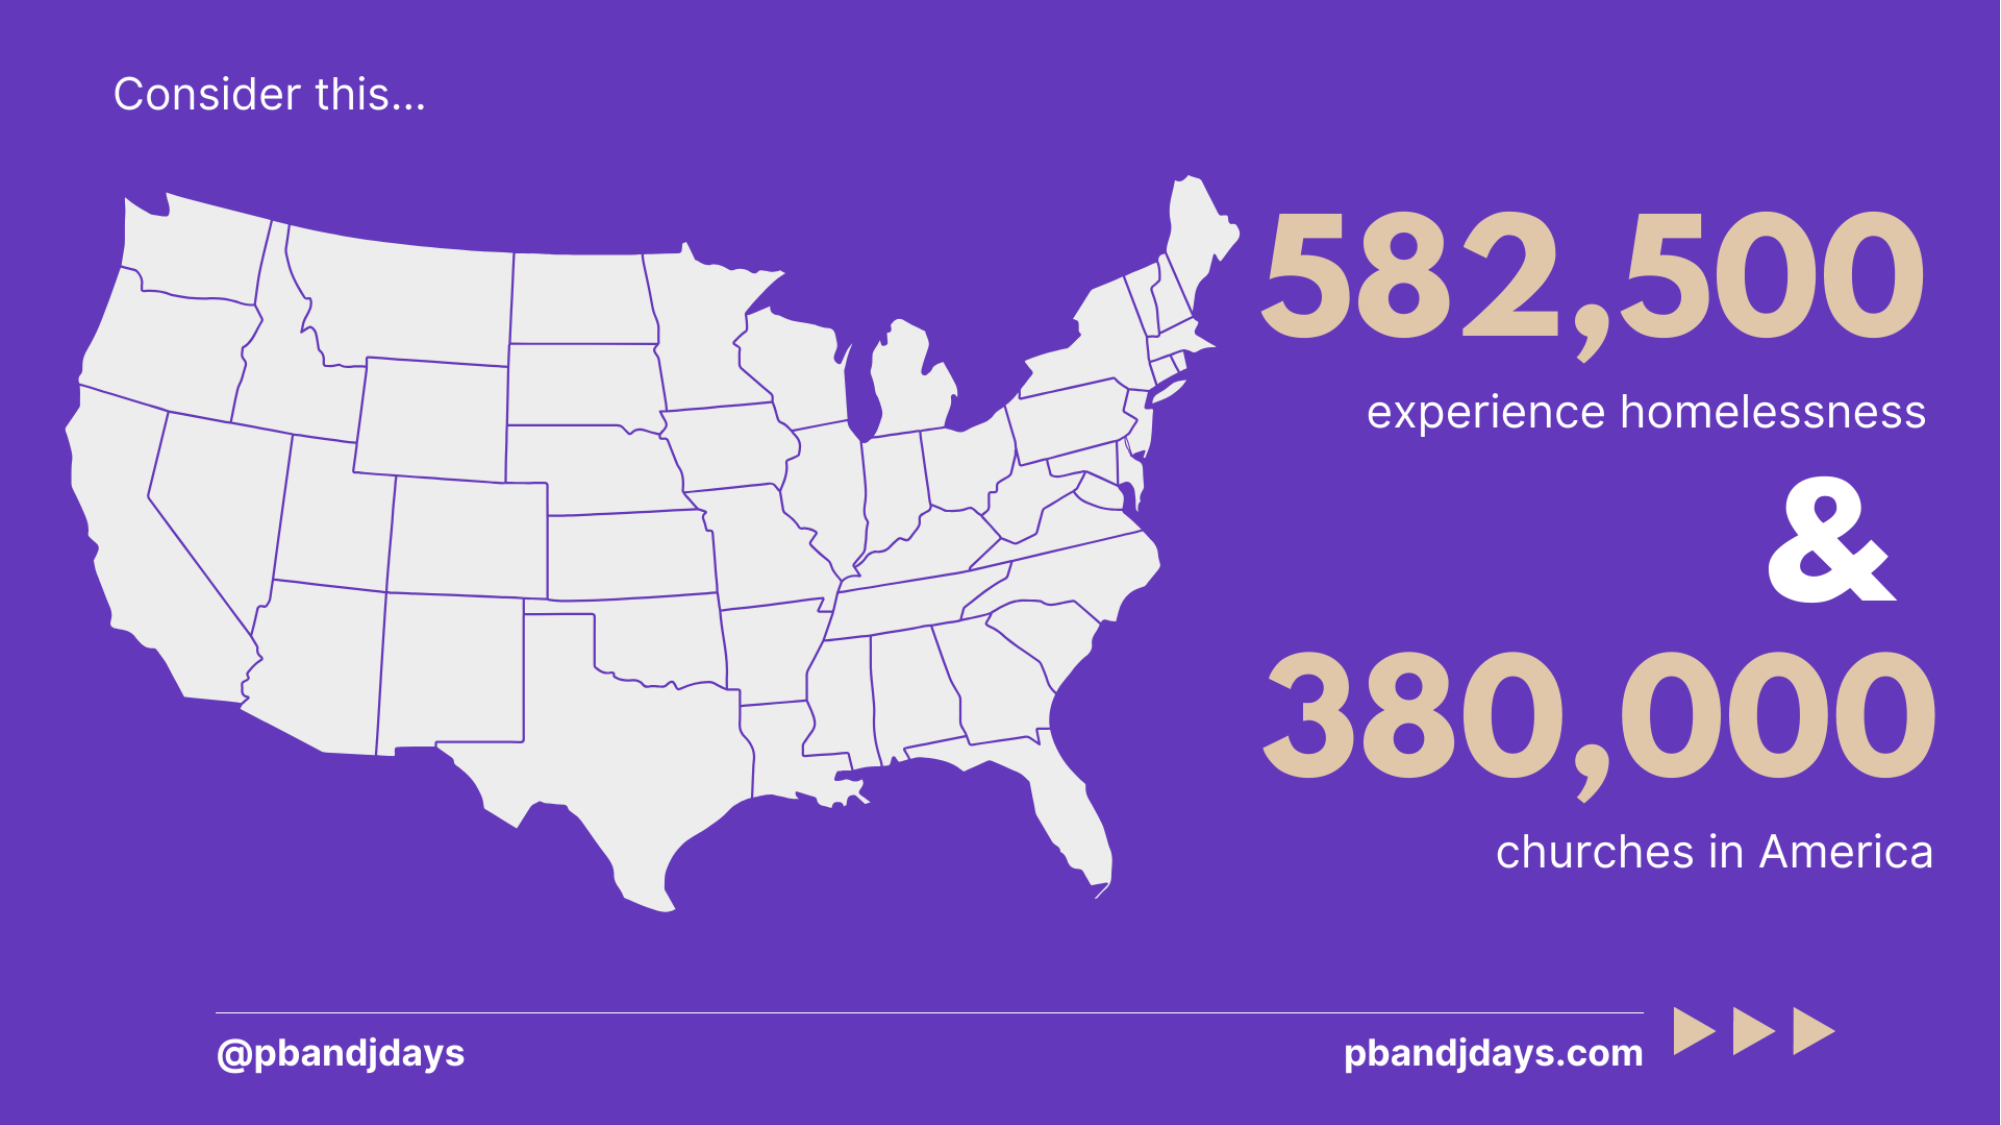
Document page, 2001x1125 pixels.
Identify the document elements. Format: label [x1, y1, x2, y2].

list [0, 0, 2000, 1125]
